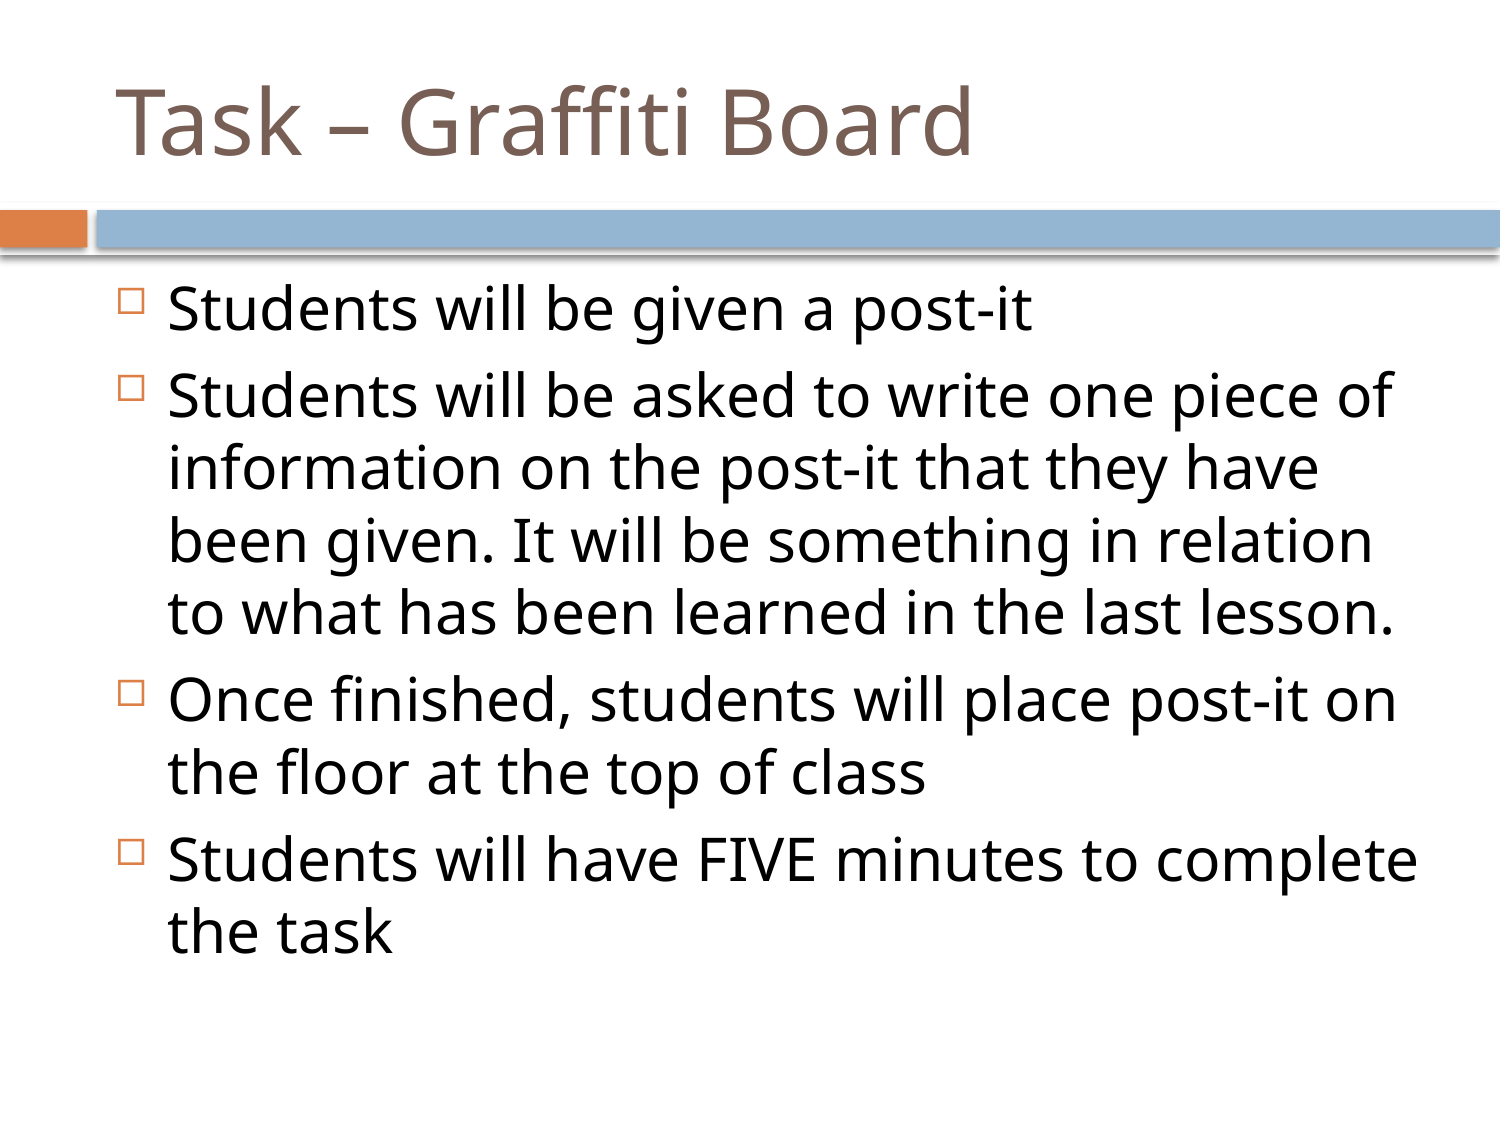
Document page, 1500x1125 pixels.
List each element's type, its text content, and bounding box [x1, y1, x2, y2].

list Students will be given a post-it Students will be asked to write one piece of information on the post-it that they have been given. It will be something in relation to what has been learned in the last lesson. Once finished, students will place post-it on the floor at the top of class Students will have FIVE minutes to complete the task [100, 262, 1438, 1000]
title Task – Graffiti Board [100, 37, 1438, 200]
